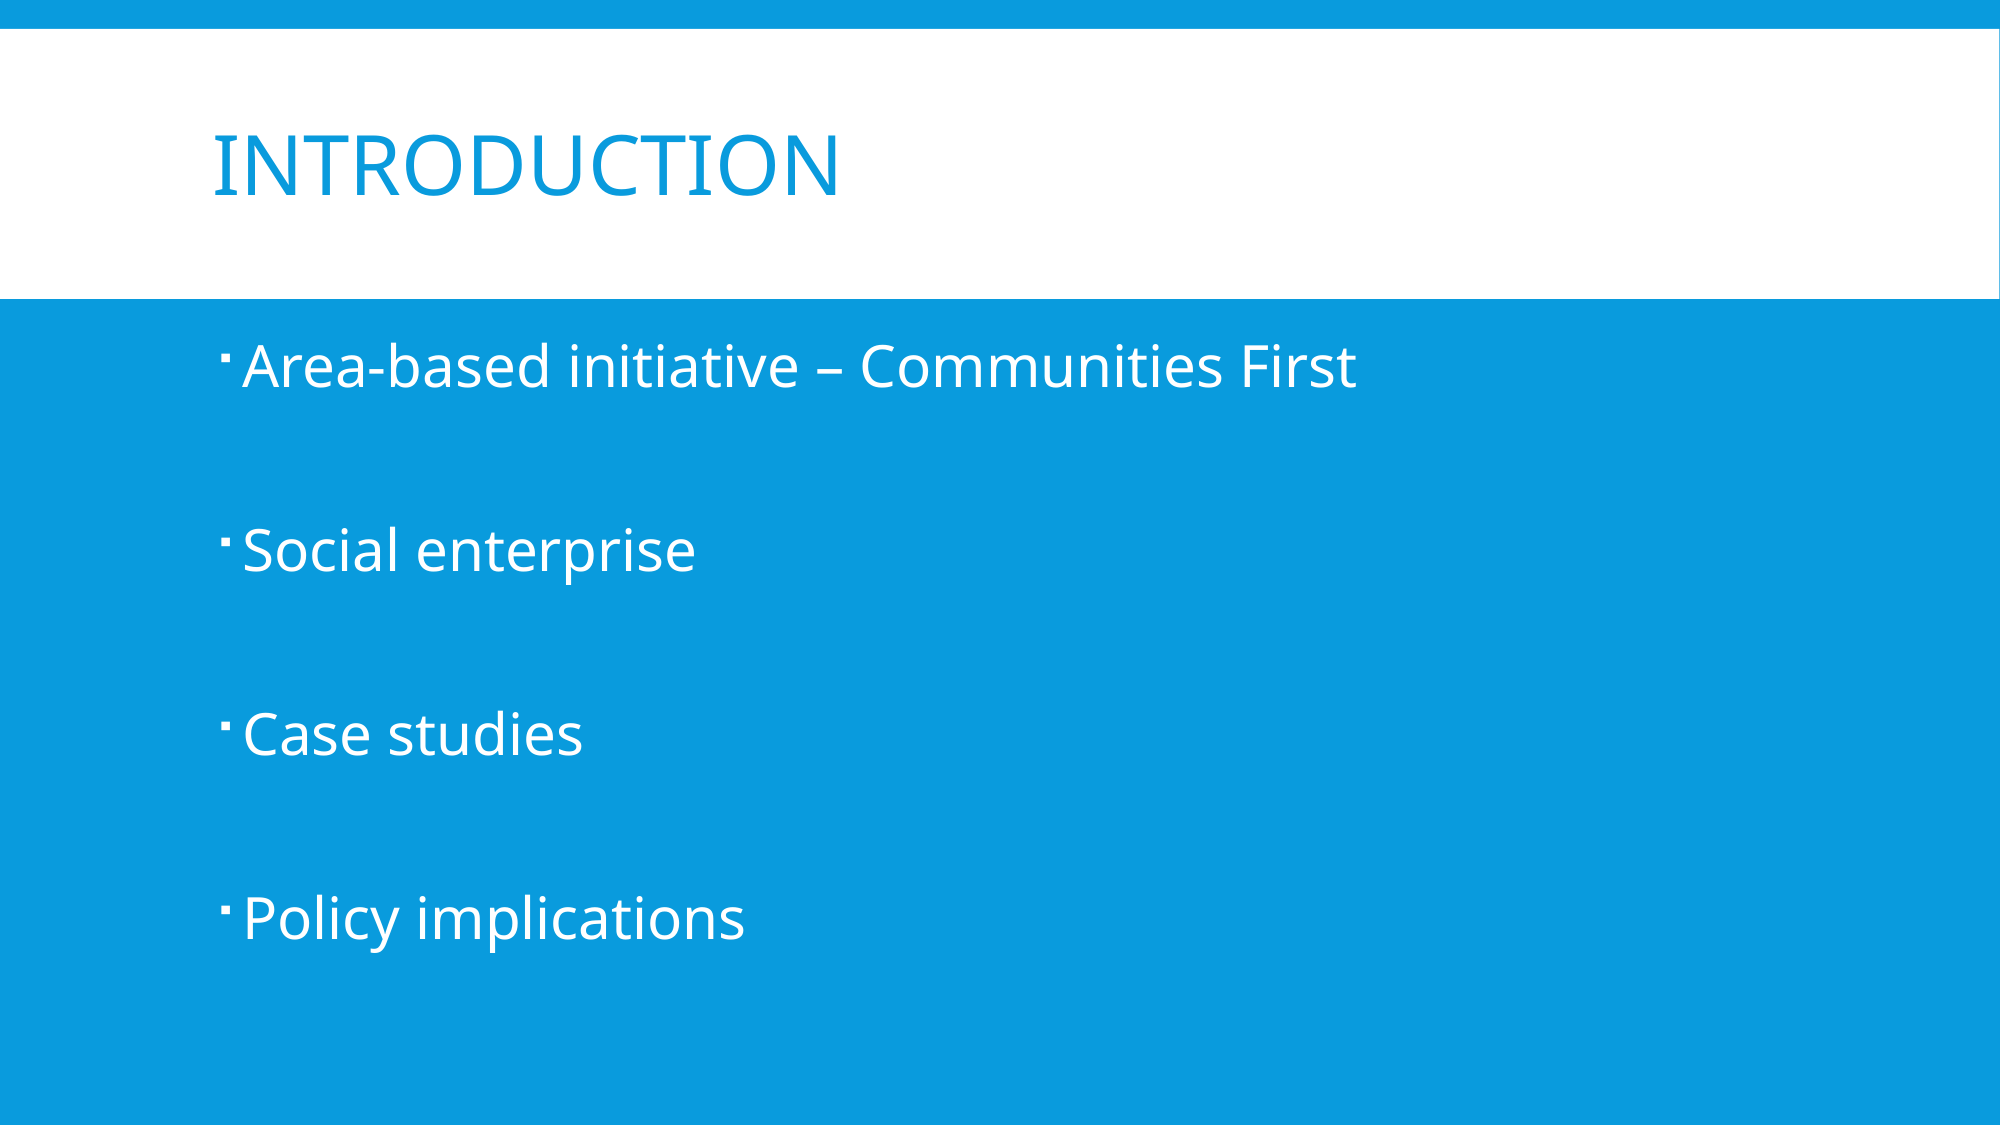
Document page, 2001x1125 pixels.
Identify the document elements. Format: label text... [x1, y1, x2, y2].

list Area-based initiative – Communities First Social enterprise Case studies Policy implications [197, 329, 1803, 1020]
title Introduction [197, 46, 1803, 295]
